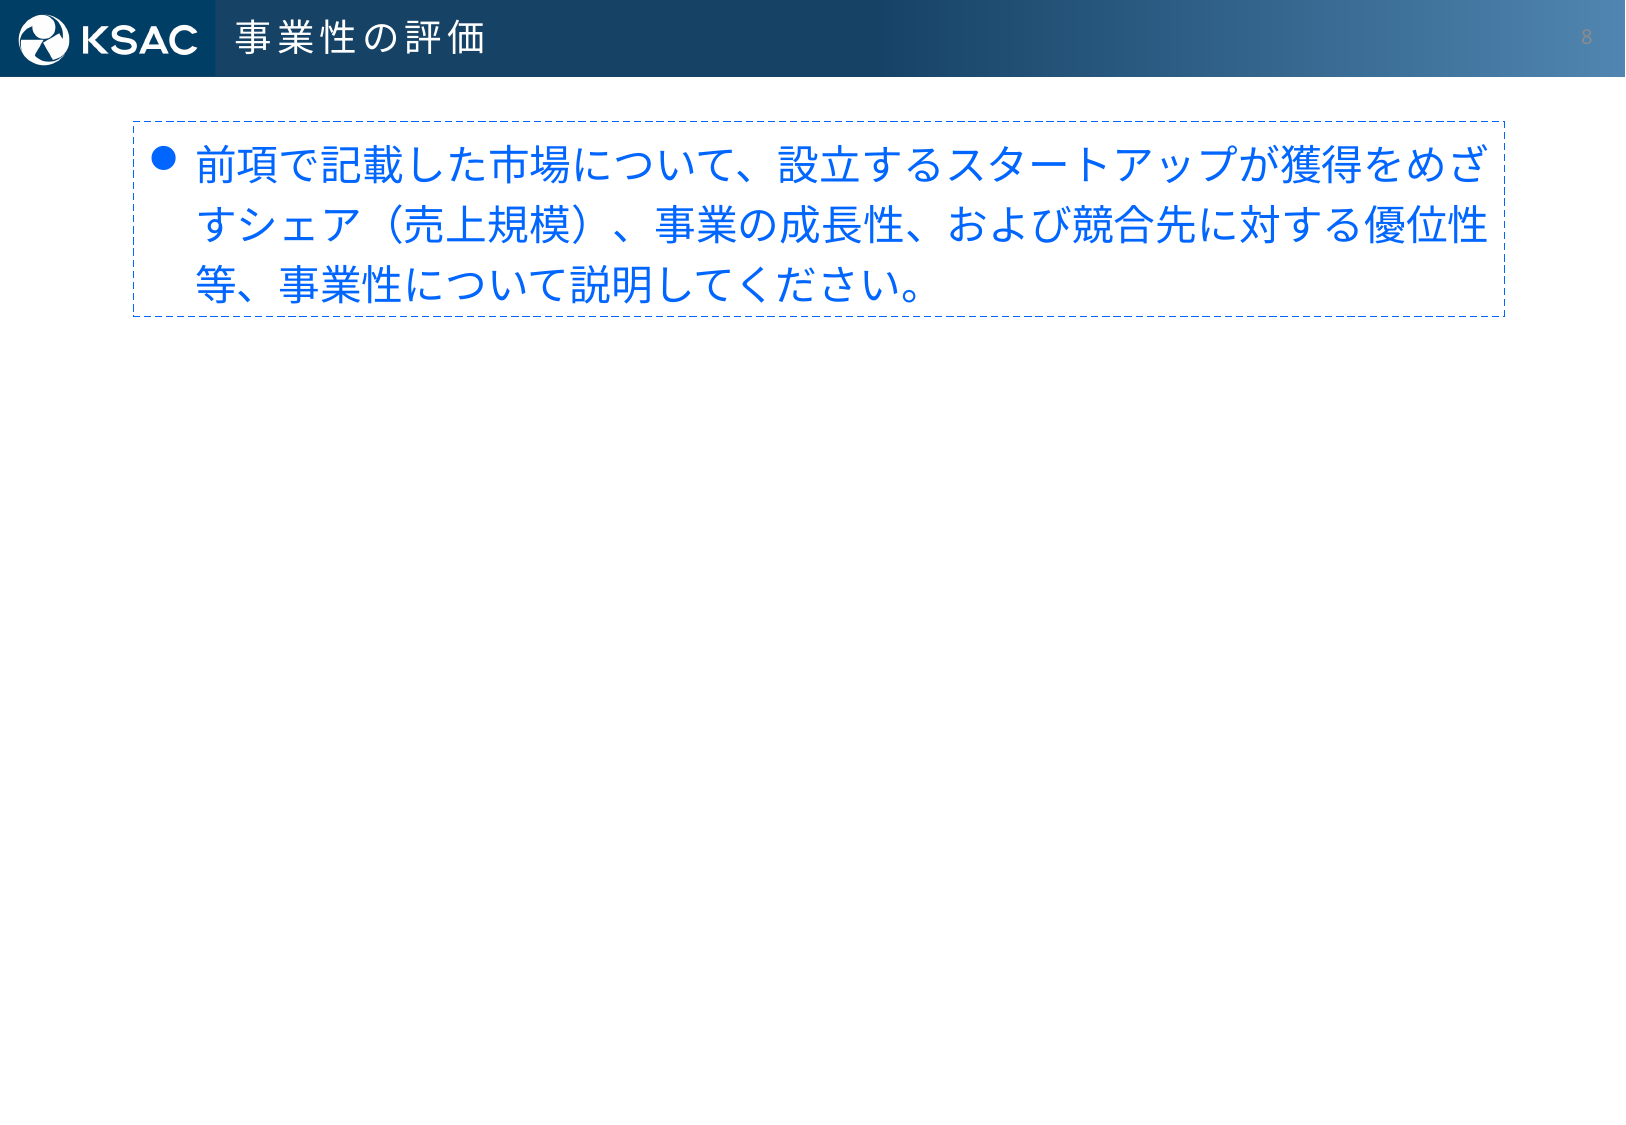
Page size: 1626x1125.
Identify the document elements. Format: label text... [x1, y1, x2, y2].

slide_number 7 [1428, 8, 1608, 69]
picture [0, 0, 216, 76]
text_box 事業性の評価 [219, 6, 501, 66]
text_box 前項で記載した市場について、設立するスタートアップが獲得をめざすシェア（売上規模）、事業の成長性、および競合先に対する優位性等、事業性について説明してください。 [133, 121, 1505, 317]
